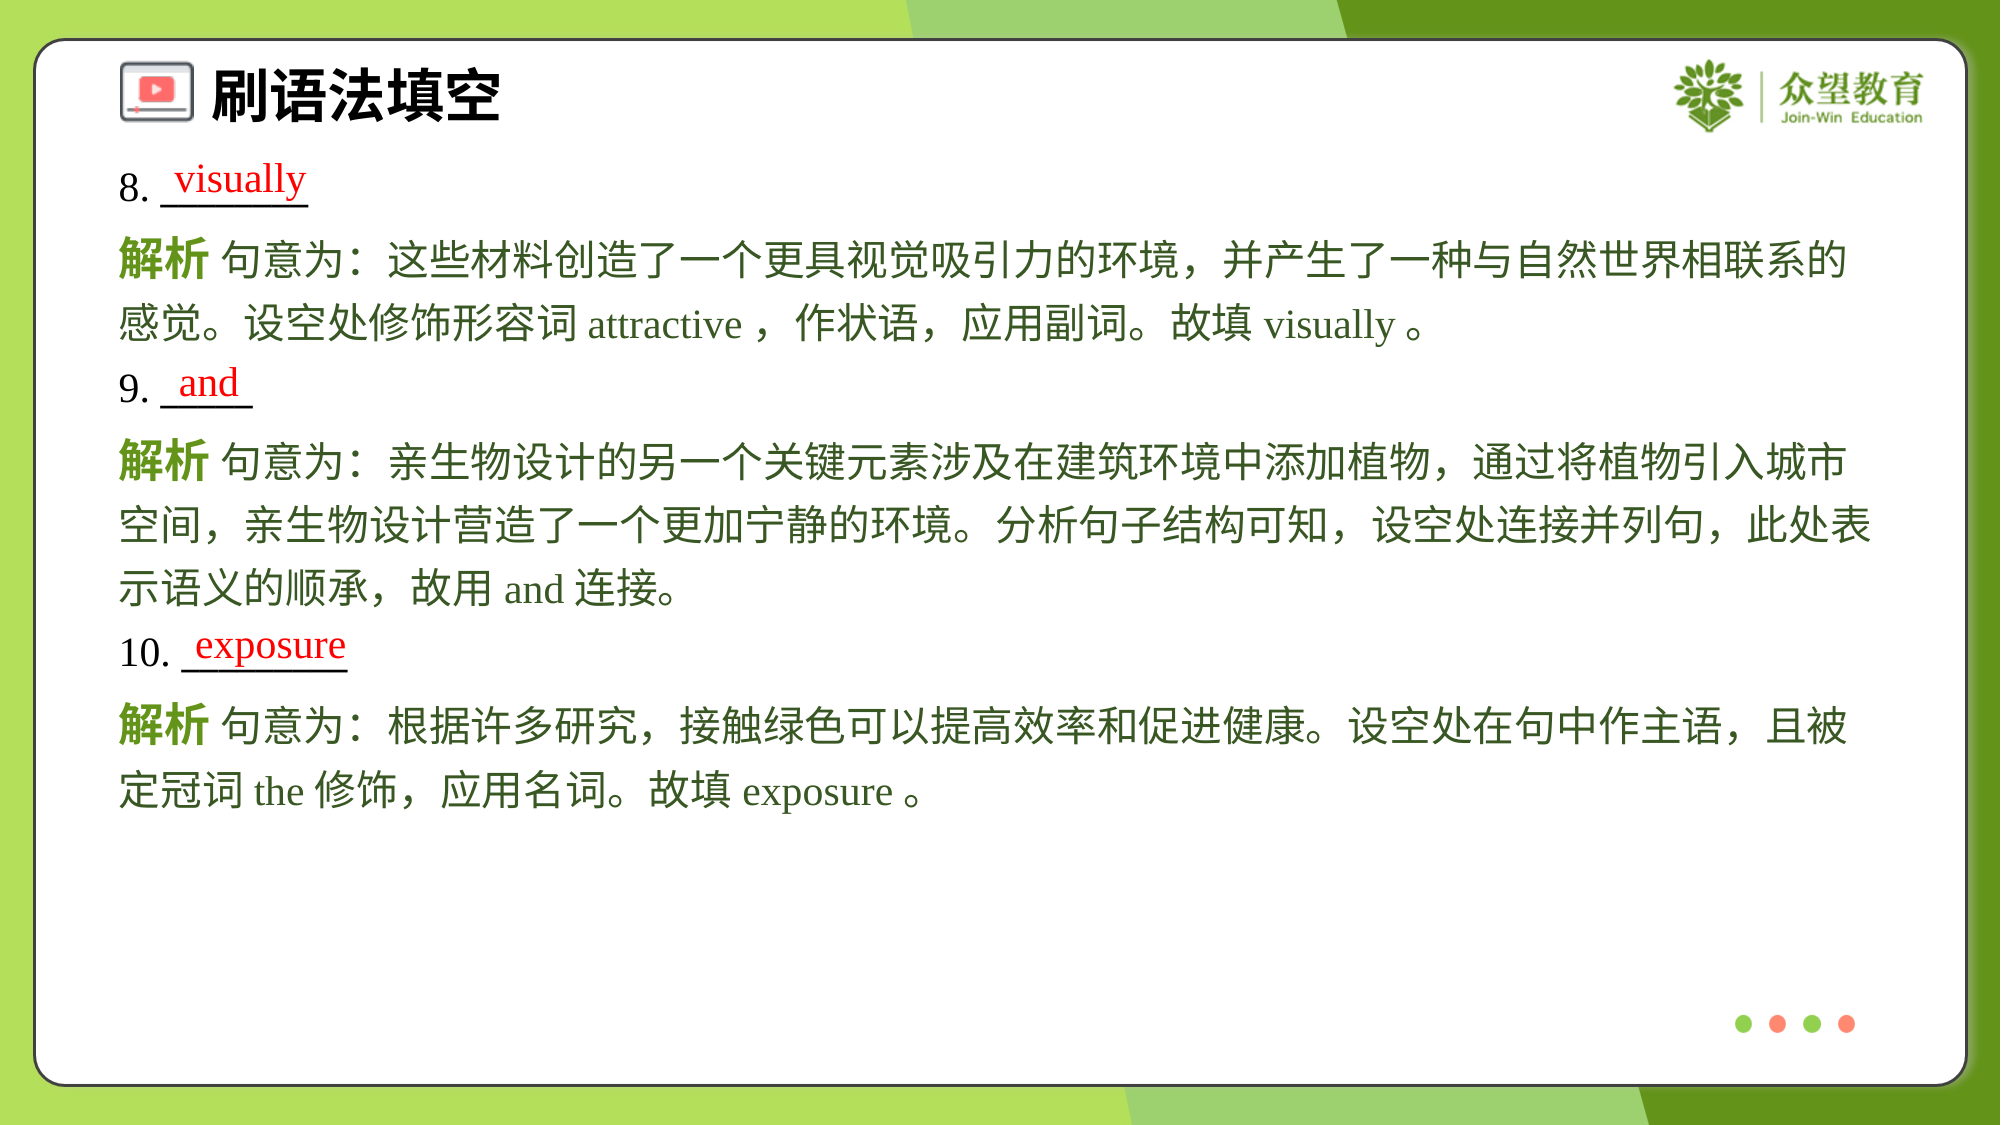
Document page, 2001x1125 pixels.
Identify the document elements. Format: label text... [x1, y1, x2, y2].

picture [0, 0, 2000, 1125]
text_box 解析 句意为：亲生物设计的另一个关键元素涉及在建筑环境中添加植物，通过将植物引入城市空间，亲生物设计营造了一个更加宁静的环境。分析句子结构可知，设空处连接并列句，此处表示语义的顺承，故用and连接。 [118, 417, 1883, 607]
text_box 解析 句意为：这些材料创造了一个更具视觉吸引力的环境，并产生了一种与自然世界相联系的感觉。设空处修饰形容词attractive，作状语，应用副词。故填visually。 [118, 215, 1883, 343]
text_box 解析 句意为：根据许多研究，接触绿色可以提高效率和促进健康。设空处在句中作主语，且被定冠词the修饰，应用名词。故填exposure。 [118, 682, 1883, 809]
text_box 10. _________ [118, 612, 1883, 670]
text_box visually [170, 138, 311, 197]
text_box exposure [190, 604, 351, 663]
text_box and [174, 342, 244, 400]
text_box 8. ________ [118, 146, 1883, 204]
text_box 9. _____ [118, 348, 1883, 406]
